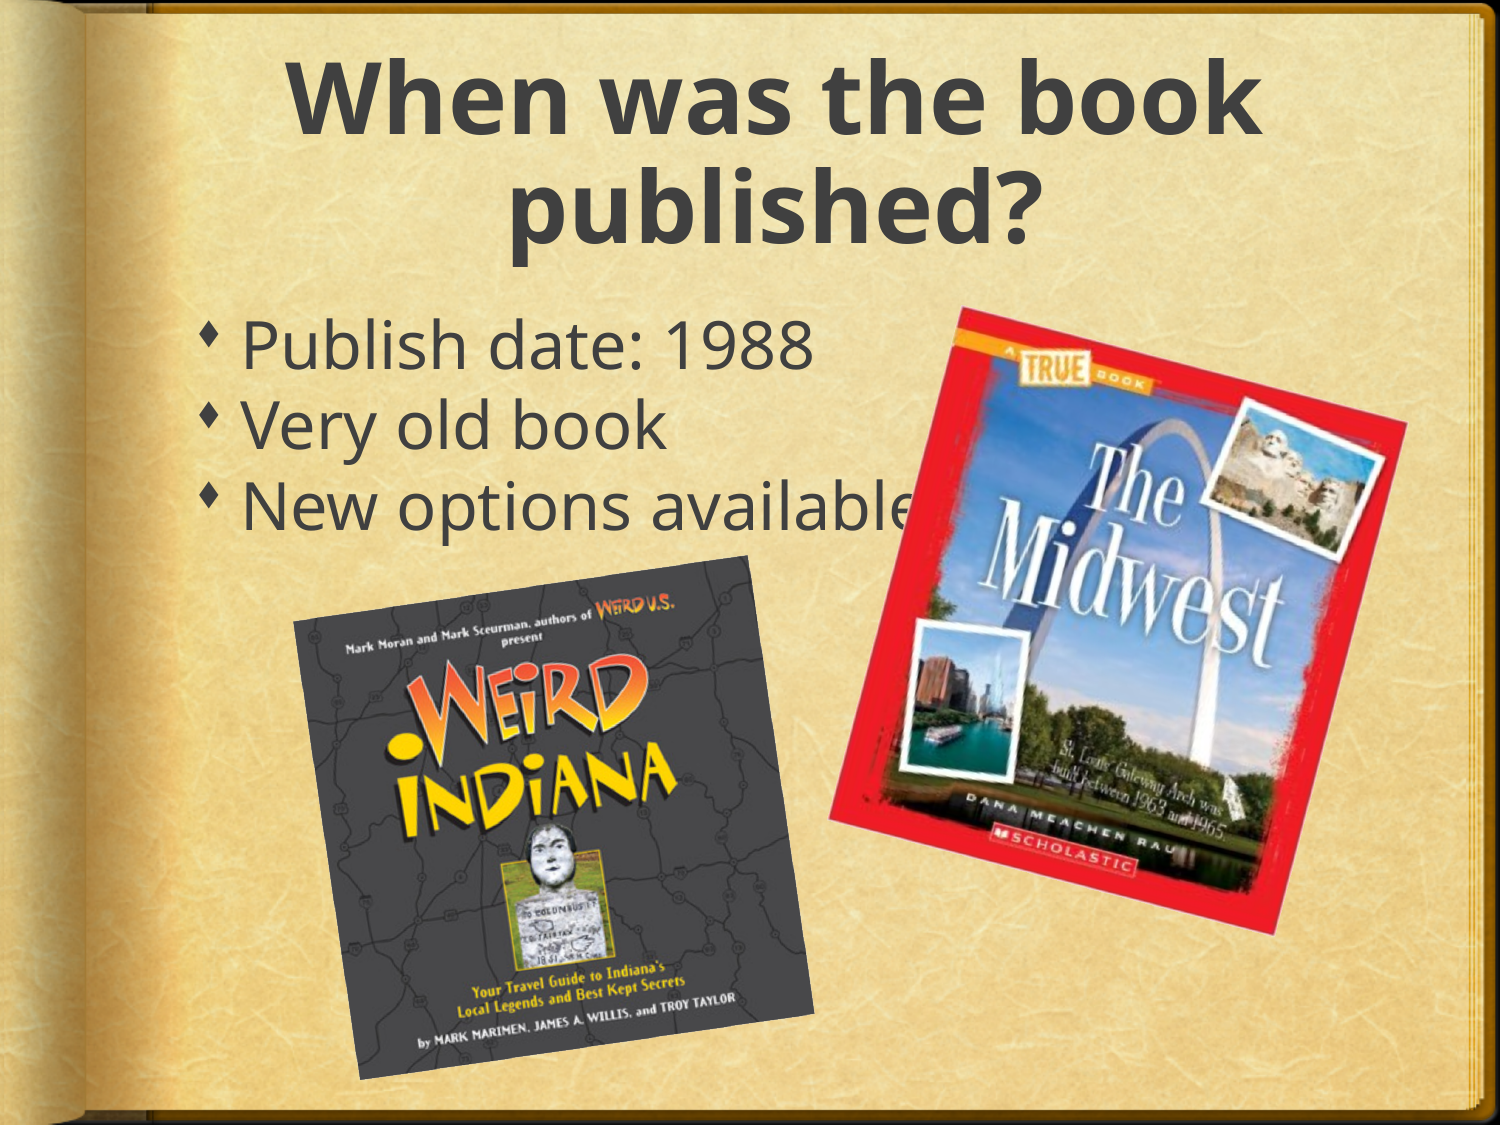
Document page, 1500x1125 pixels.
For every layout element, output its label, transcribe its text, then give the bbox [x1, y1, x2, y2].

list Publish date: 1988 Very old book New options available [178, 295, 1372, 1005]
title When was the book published? [178, 45, 1372, 265]
picture [0, 0, 1500, 1125]
